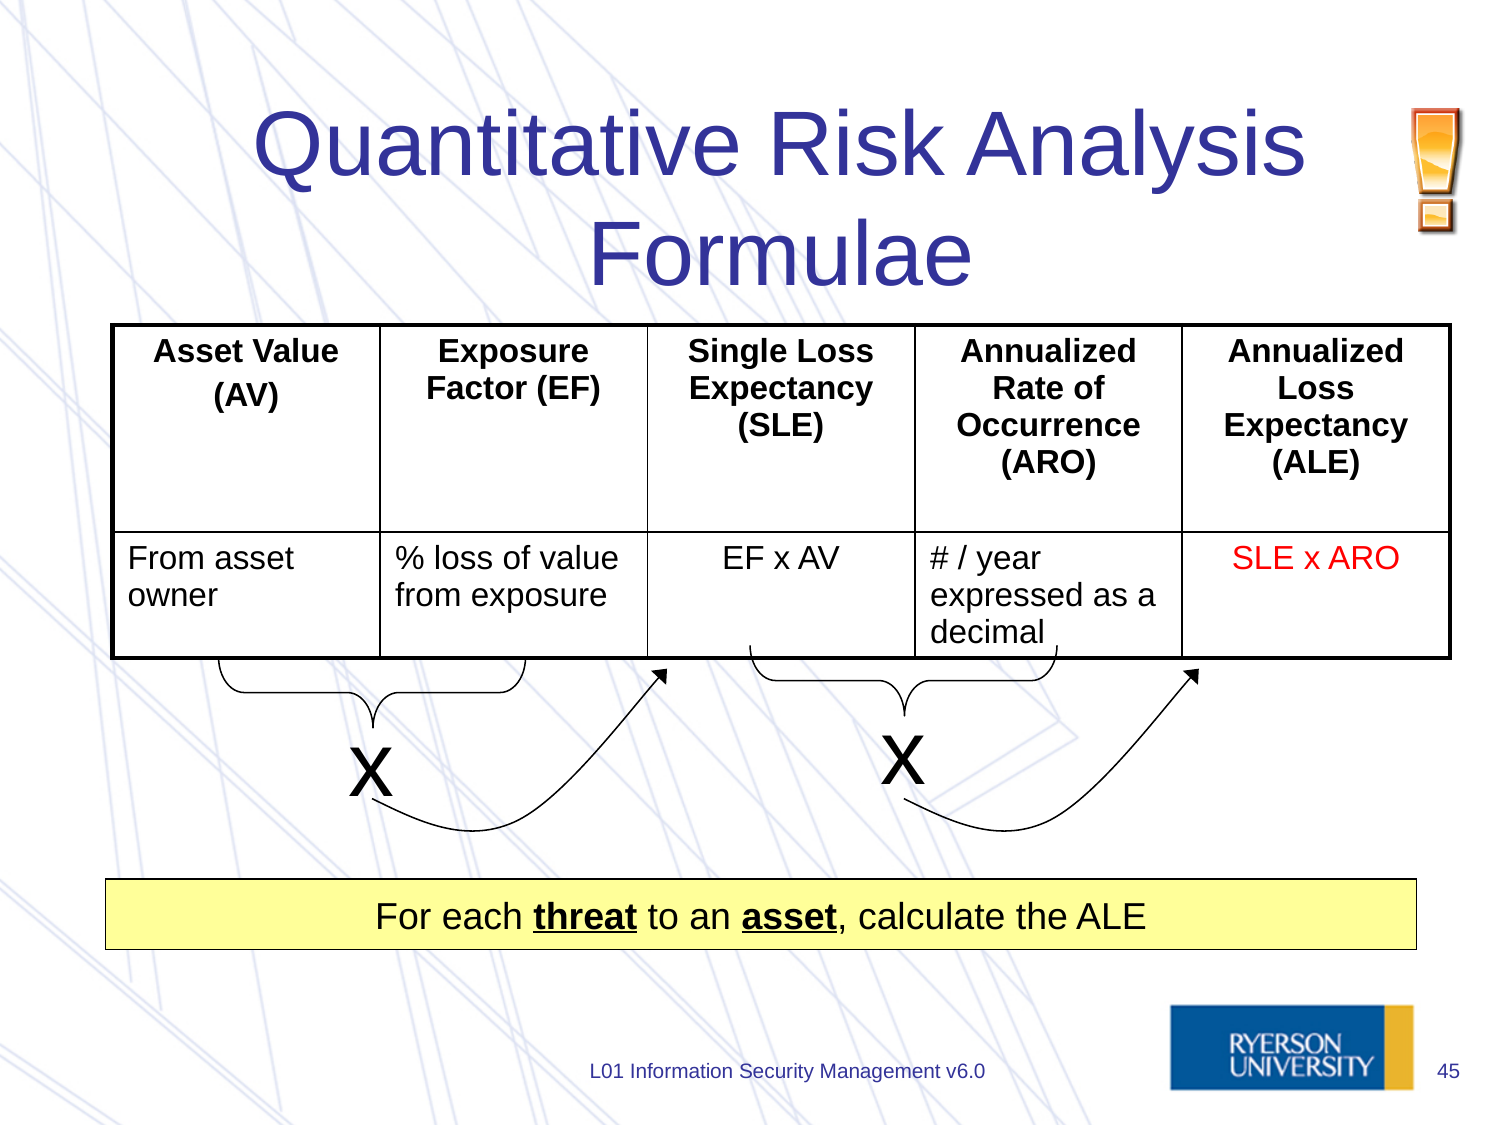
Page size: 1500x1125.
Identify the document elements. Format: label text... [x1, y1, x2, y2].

title Quantitative Risk Analysis Formulae [112, 99, 1451, 288]
text_box [218, 657, 526, 697]
table_header Single Loss Expectancy (SLE) [648, 327, 914, 531]
table_header Annualized Rate of Occurrence (ARO) [916, 327, 1181, 531]
text_box For each threat to an asset, calculate the ALE [105, 878, 1417, 950]
picture [0, 0, 1500, 1125]
table_header Exposure Factor (EF) [381, 327, 647, 531]
table_cell SLE x ARO [1183, 533, 1448, 656]
table_cell EF x AV [648, 533, 914, 656]
table_cell # / year expressed as a decimal [916, 533, 1181, 656]
slide_number 45 [1399, 1049, 1476, 1113]
text_box x [324, 697, 420, 822]
table_header Annualized Loss Expectancy (ALE) [1183, 327, 1448, 531]
text_box [372, 668, 668, 832]
table_cell From asset owner [115, 533, 379, 656]
text_box x [856, 685, 951, 811]
text_box [750, 645, 1058, 685]
table_cell % loss of value from exposure [381, 533, 647, 656]
footer L01 Information Security Management v6.0 [449, 1049, 1126, 1113]
text_box [903, 668, 1199, 832]
table_header Asset Value (AV) [115, 327, 379, 531]
